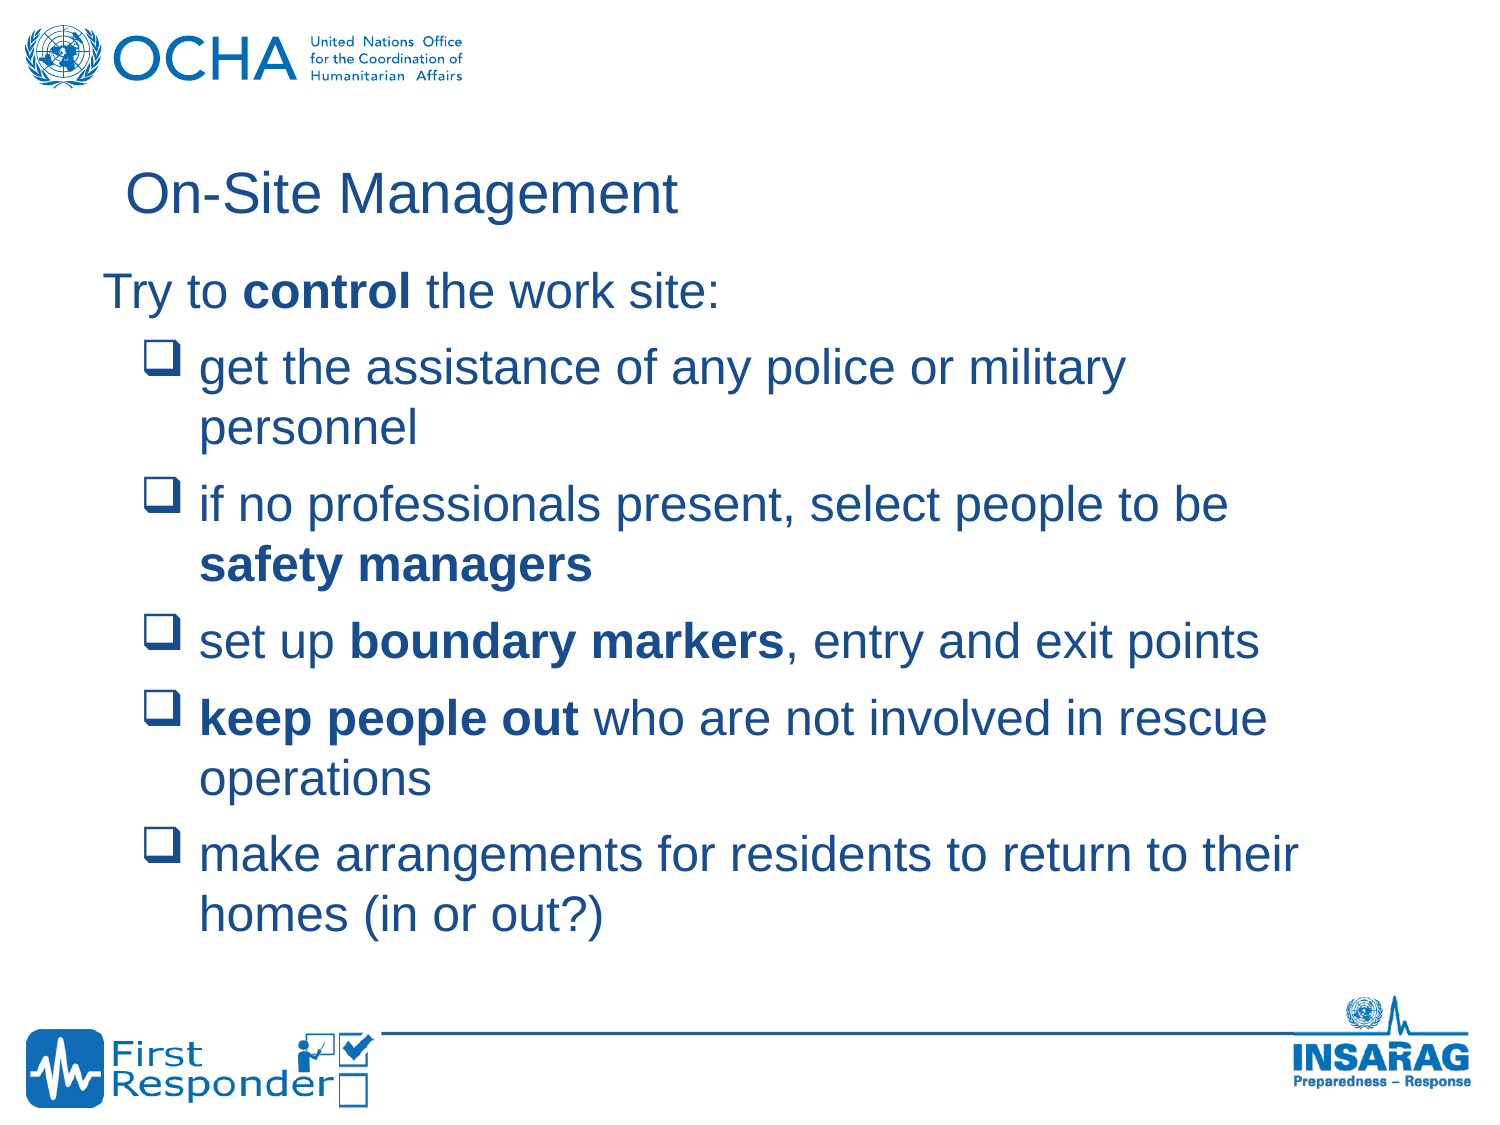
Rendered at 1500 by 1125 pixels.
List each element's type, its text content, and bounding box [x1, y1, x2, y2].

picture [24, 1024, 375, 1113]
list Try to control the work site: get the assistance of any police or military personnel if no professionals present, select people to be safety managers set up boundary markers, entry and exit points keep people out who are not involved in rescue operations make arrangements for residents to return to their homes (in or out?) [87, 249, 1350, 963]
picture [1287, 995, 1471, 1094]
text_box On-Site Management [103, 147, 695, 233]
